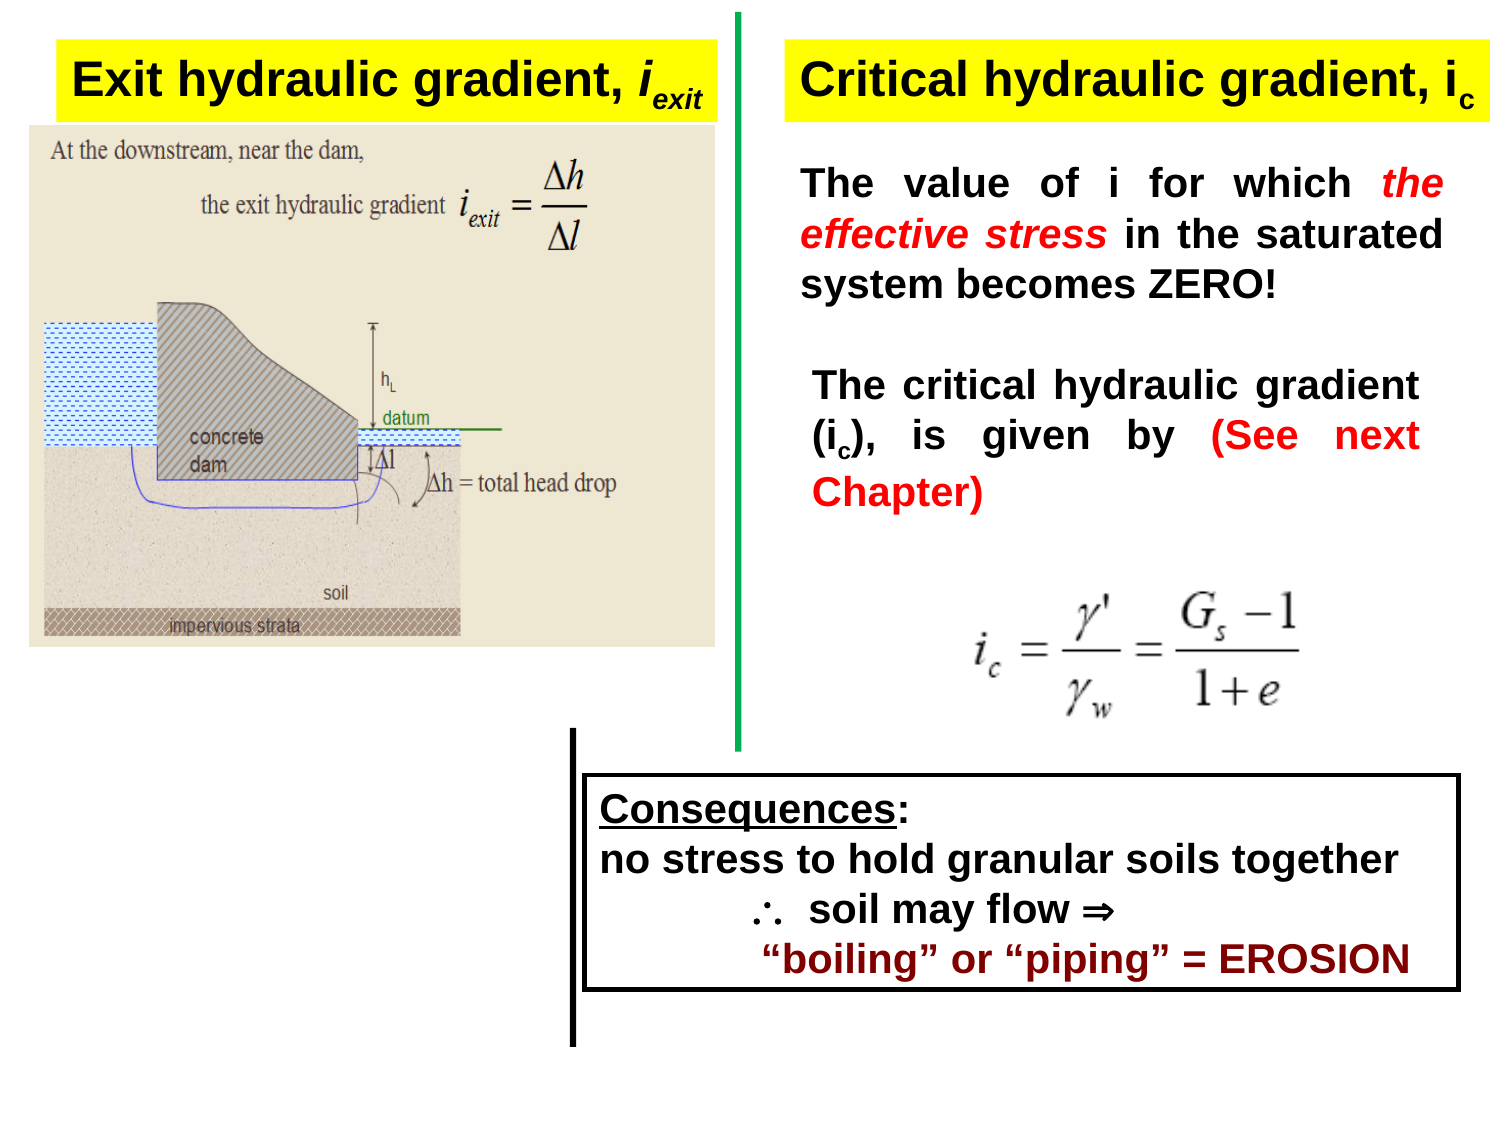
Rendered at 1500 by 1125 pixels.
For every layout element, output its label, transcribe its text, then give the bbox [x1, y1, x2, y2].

text_box The critical hydraulic gradient (ic), is given by (See next Chapter) [797, 350, 1435, 522]
text_box Exit hydraulic gradient, iexit [56, 39, 718, 123]
picture [926, 562, 1340, 738]
text_box The value of i for which the effective stress in the saturated system becomes ZERO! [785, 148, 1459, 314]
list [29, 125, 715, 647]
text_box Consequences: no stress to hold granular soils together  soil may flow  “boiling” or “piping” = EROSION [584, 774, 1459, 990]
text_box Critical hydraulic gradient, ic [784, 39, 1490, 123]
